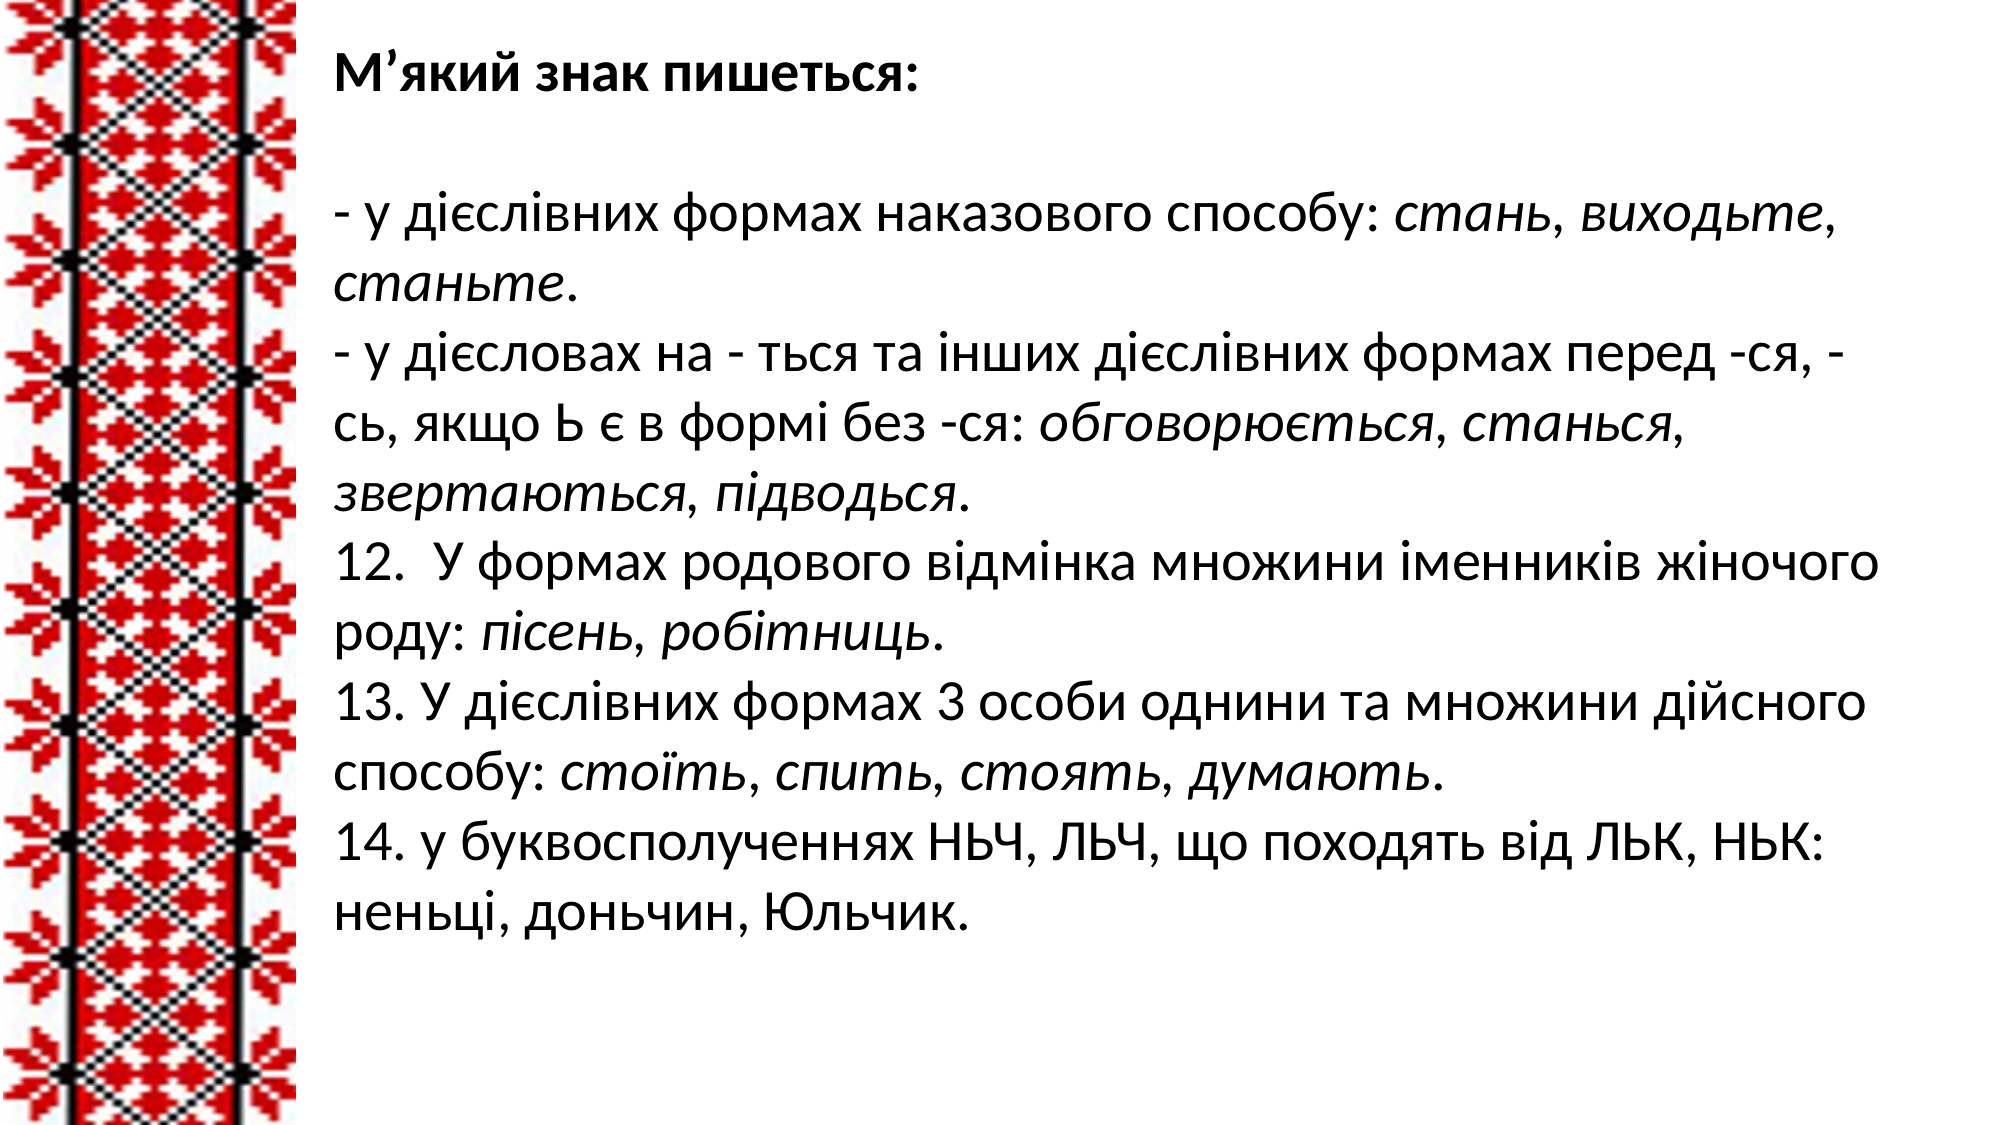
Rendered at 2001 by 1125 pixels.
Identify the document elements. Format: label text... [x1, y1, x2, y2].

text_box М’який знак пишеться: - у дієслівних формах наказового способу: стань, виходьте, станьте. - у дієсловах на - ться та інших дієслівних формах перед -ся, -сь, якщо Ь є в формі без -ся: обговорюється, станься, звертаються, підводься. 12. У формах родового відмінка множини іменників жіночого роду: пісень, робітниць. 13. У дієслівних формах 3 особи однини та множини дійсного способу: стоїть, спить, стоять, думають. 14. у буквосполученнях НЬЧ, ЛЬЧ, що походять від ЛЬК, НЬК: неньці, доньчин, Юльчик. [318, 25, 1914, 950]
picture [3, 0, 296, 1125]
